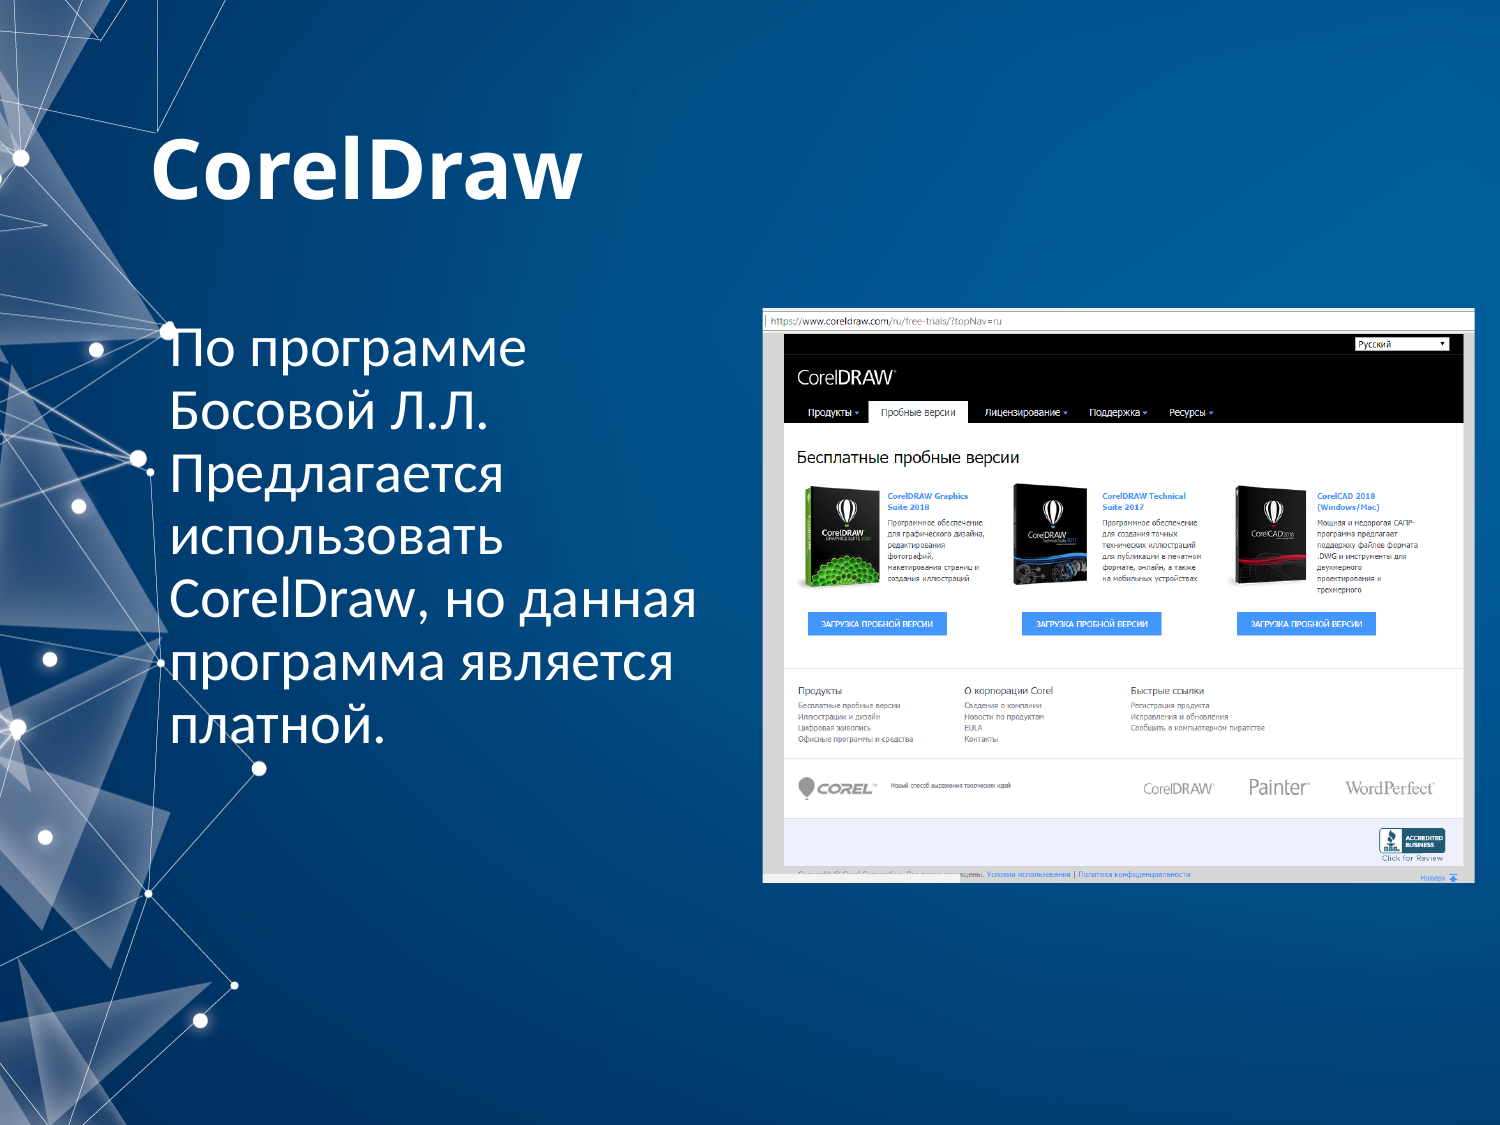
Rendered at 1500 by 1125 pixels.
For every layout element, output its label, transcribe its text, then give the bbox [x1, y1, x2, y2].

title CorelDraw [134, 62, 1421, 282]
list По программе Босовой Л.Л. Предлагается использовать CorelDraw, но данная программа является платной. [154, 308, 763, 1082]
picture [0, 0, 1500, 1125]
